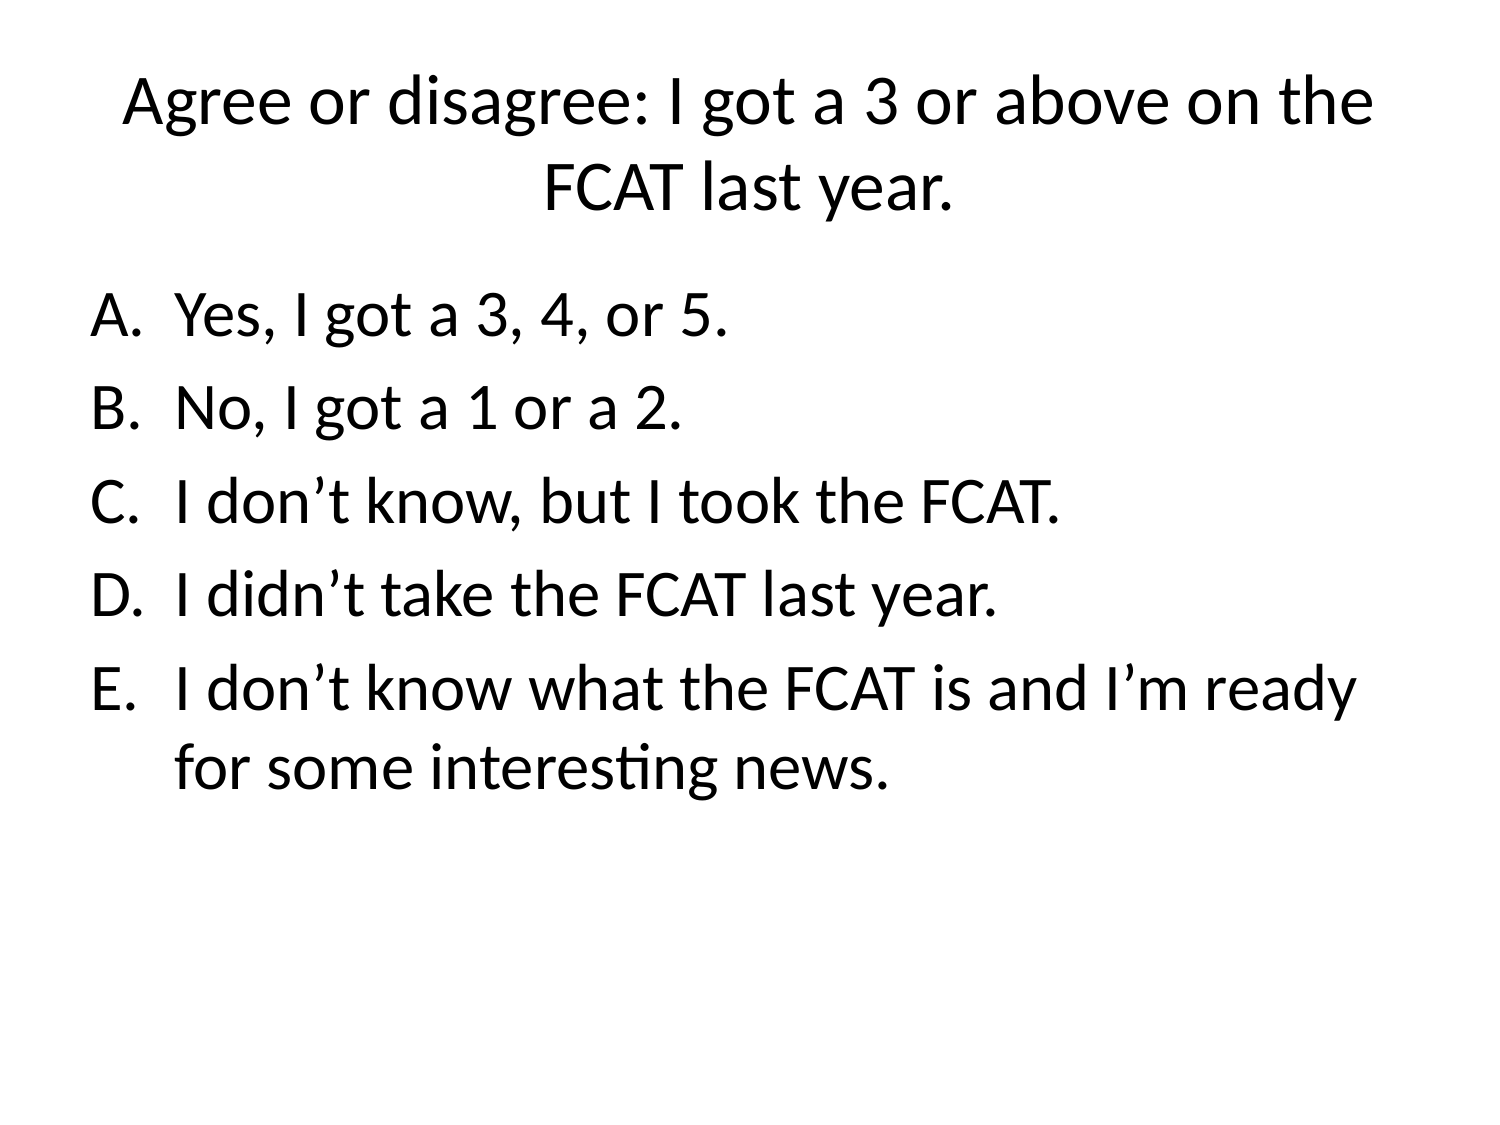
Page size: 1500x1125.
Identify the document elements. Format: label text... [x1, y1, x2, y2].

list Yes, I got a 3, 4, or 5. No, I got a 1 or a 2. I don’t know, but I took the FCAT. I didn’t take the FCAT last year. I don’t know what the FCAT is and I’m ready for some interesting news. [75, 262, 1425, 1005]
title Agree or disagree: I got a 3 or above on the FCAT last year. [75, 45, 1425, 233]
